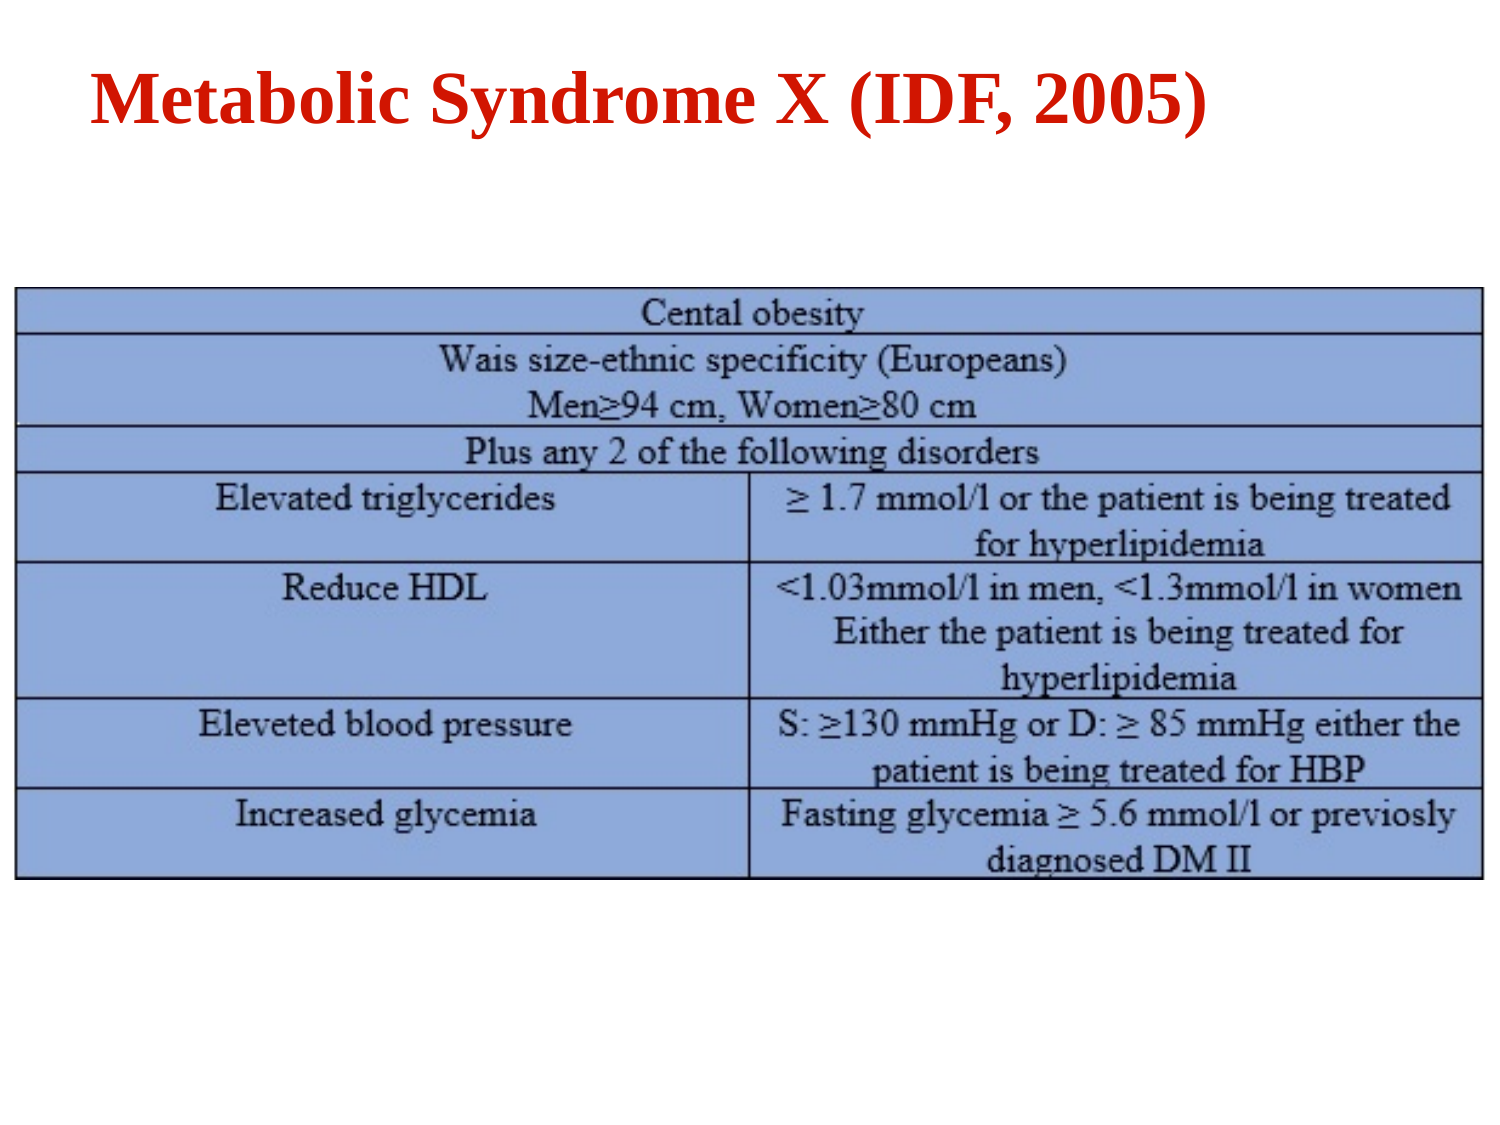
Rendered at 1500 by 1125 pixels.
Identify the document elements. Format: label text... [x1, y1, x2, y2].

title Metabolic Syndrome X (IDF, 2005) [74, 44, 1426, 233]
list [13, 287, 1487, 880]
